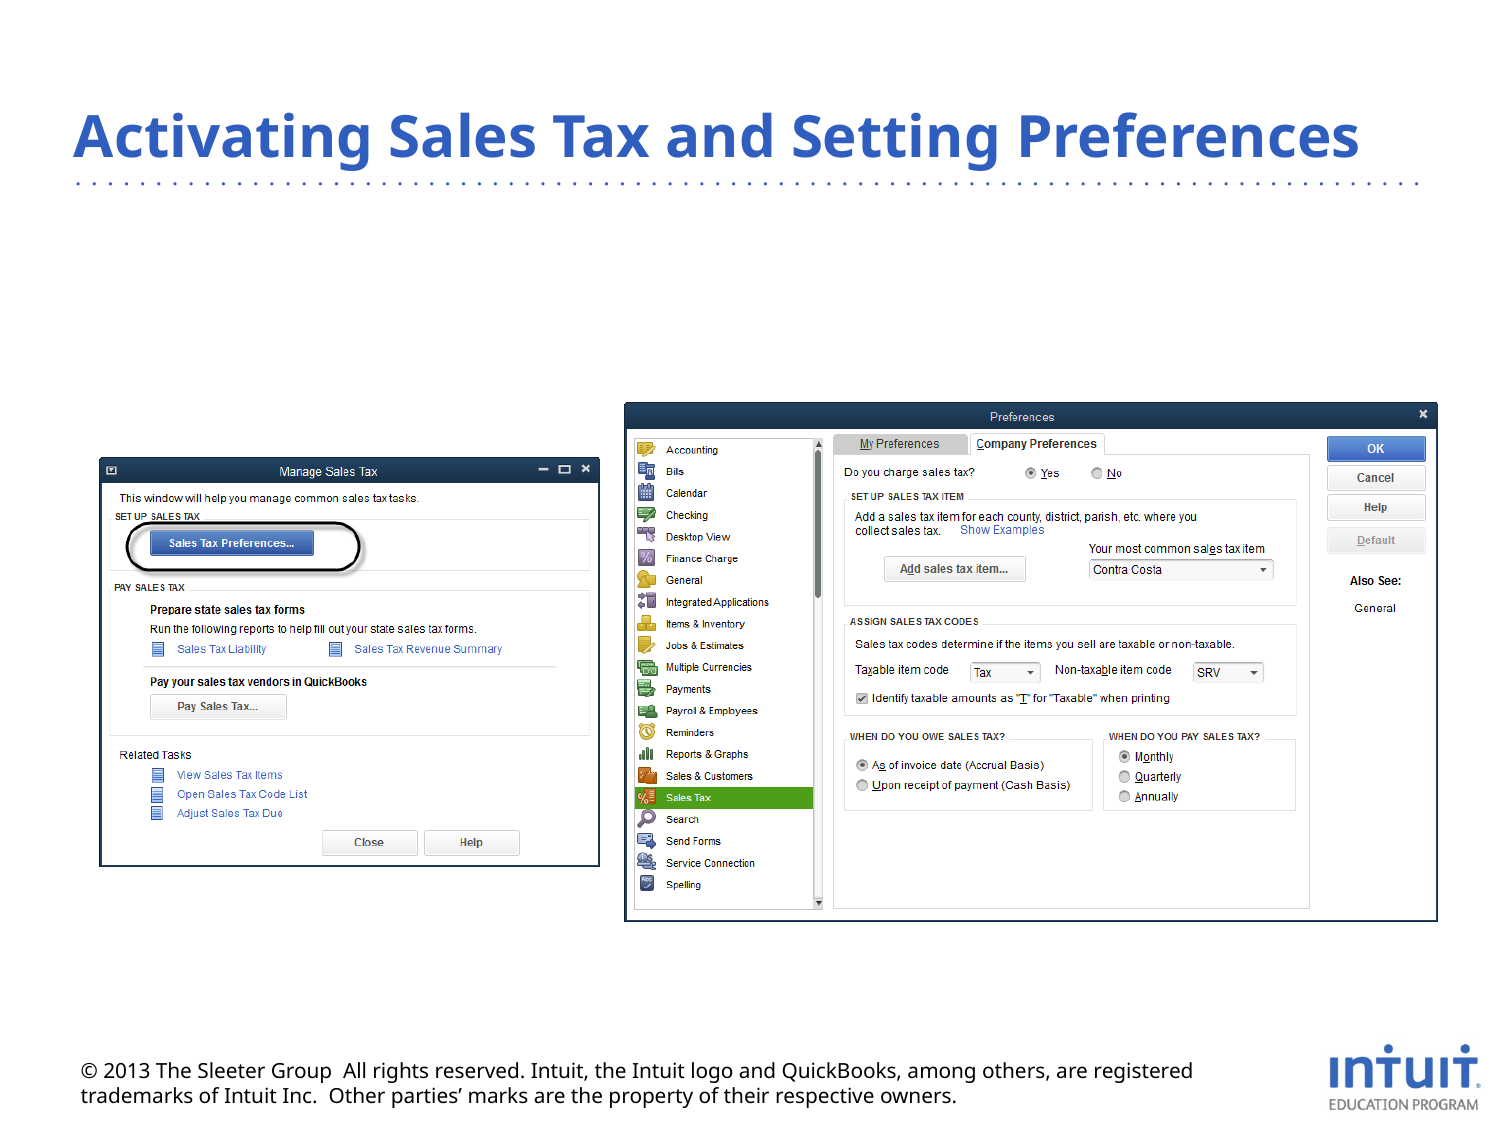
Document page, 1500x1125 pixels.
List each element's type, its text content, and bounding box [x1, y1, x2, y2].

title Activating Sales Tax and Setting Preferences [73, 62, 1424, 169]
picture [99, 456, 601, 867]
picture [624, 401, 1438, 922]
picture [1325, 1039, 1485, 1116]
